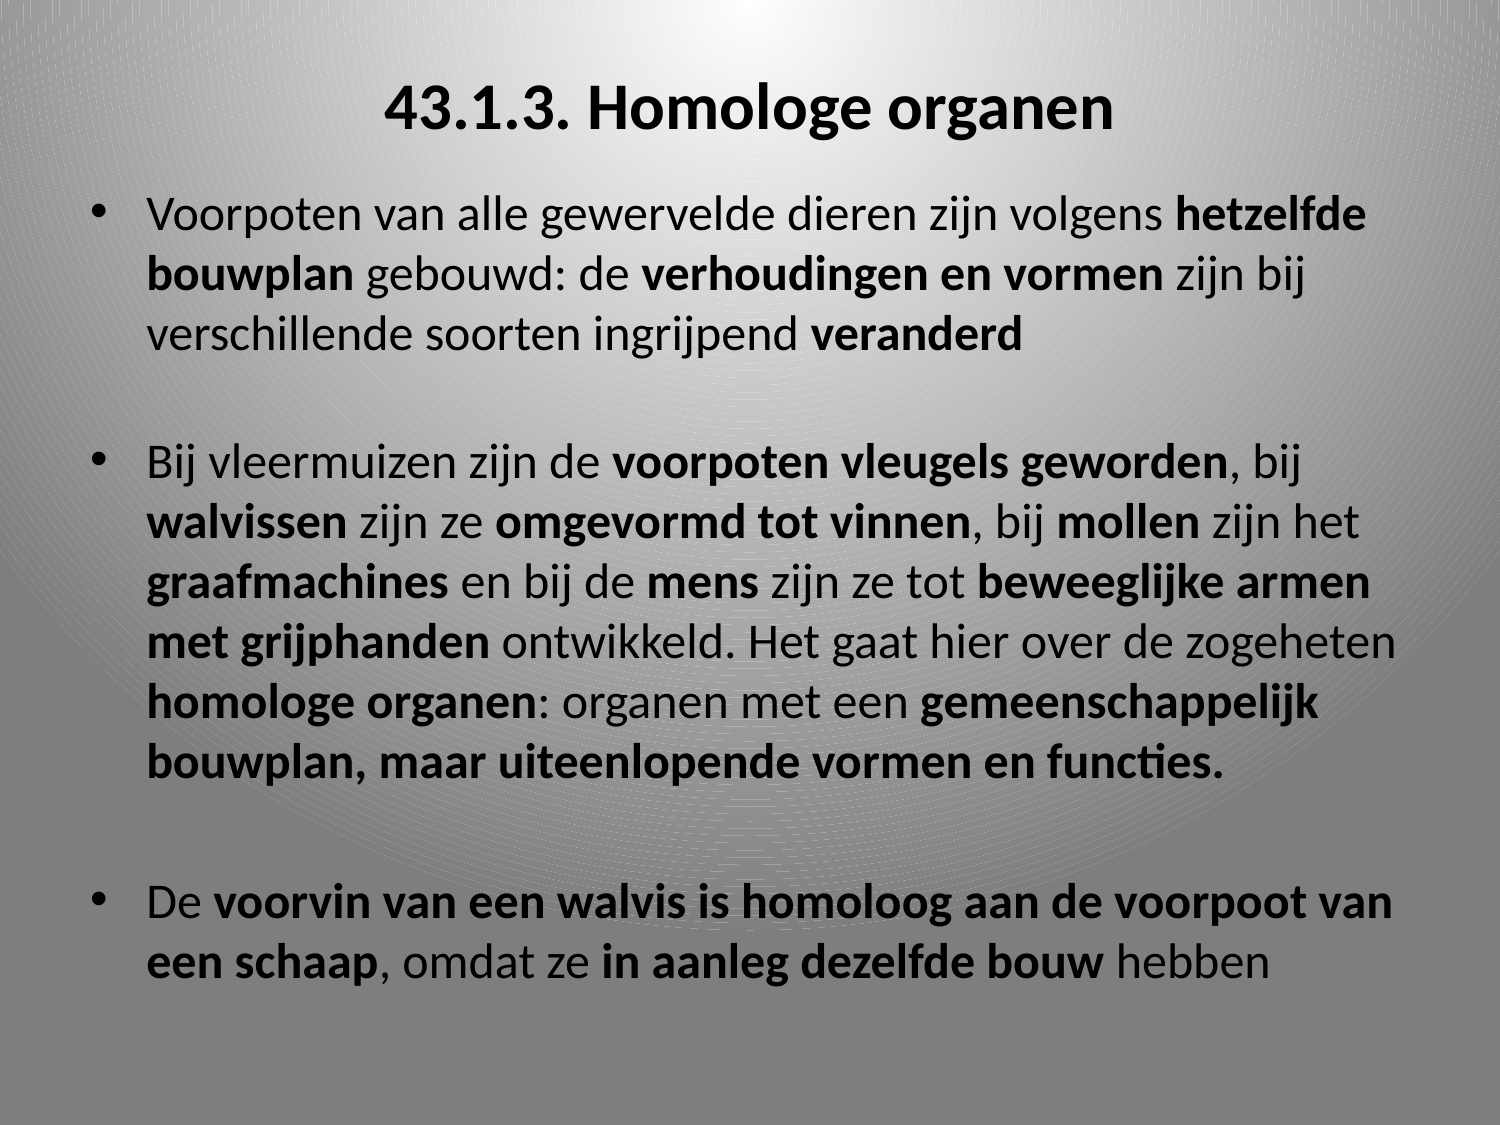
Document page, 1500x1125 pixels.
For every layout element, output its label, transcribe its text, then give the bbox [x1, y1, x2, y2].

title 43.1.3. Homologe organen [75, 45, 1425, 161]
list Voorpoten van alle gewervelde dieren zijn volgens hetzelfde bouwplan gebouwd: de verhoudingen en vormen zijn bij verschillende soorten ingrijpend veranderd Bij vleermuizen zijn de voorpoten vleugels geworden, bij walvissen zijn ze omgevormd tot vinnen, bij mollen zijn het graafmachines en bij de mens zijn ze tot beweeglijke armen met grijphanden ontwikkeld. Het gaat hier over de zogeheten homologe organen: organen met een gemeenschappelijk bouwplan, maar uiteenlopende vormen en functies. De voorvin van een walvis is homoloog aan de voorpoot van een schaap, omdat ze in aanleg dezelfde bouw hebben [75, 172, 1425, 1094]
